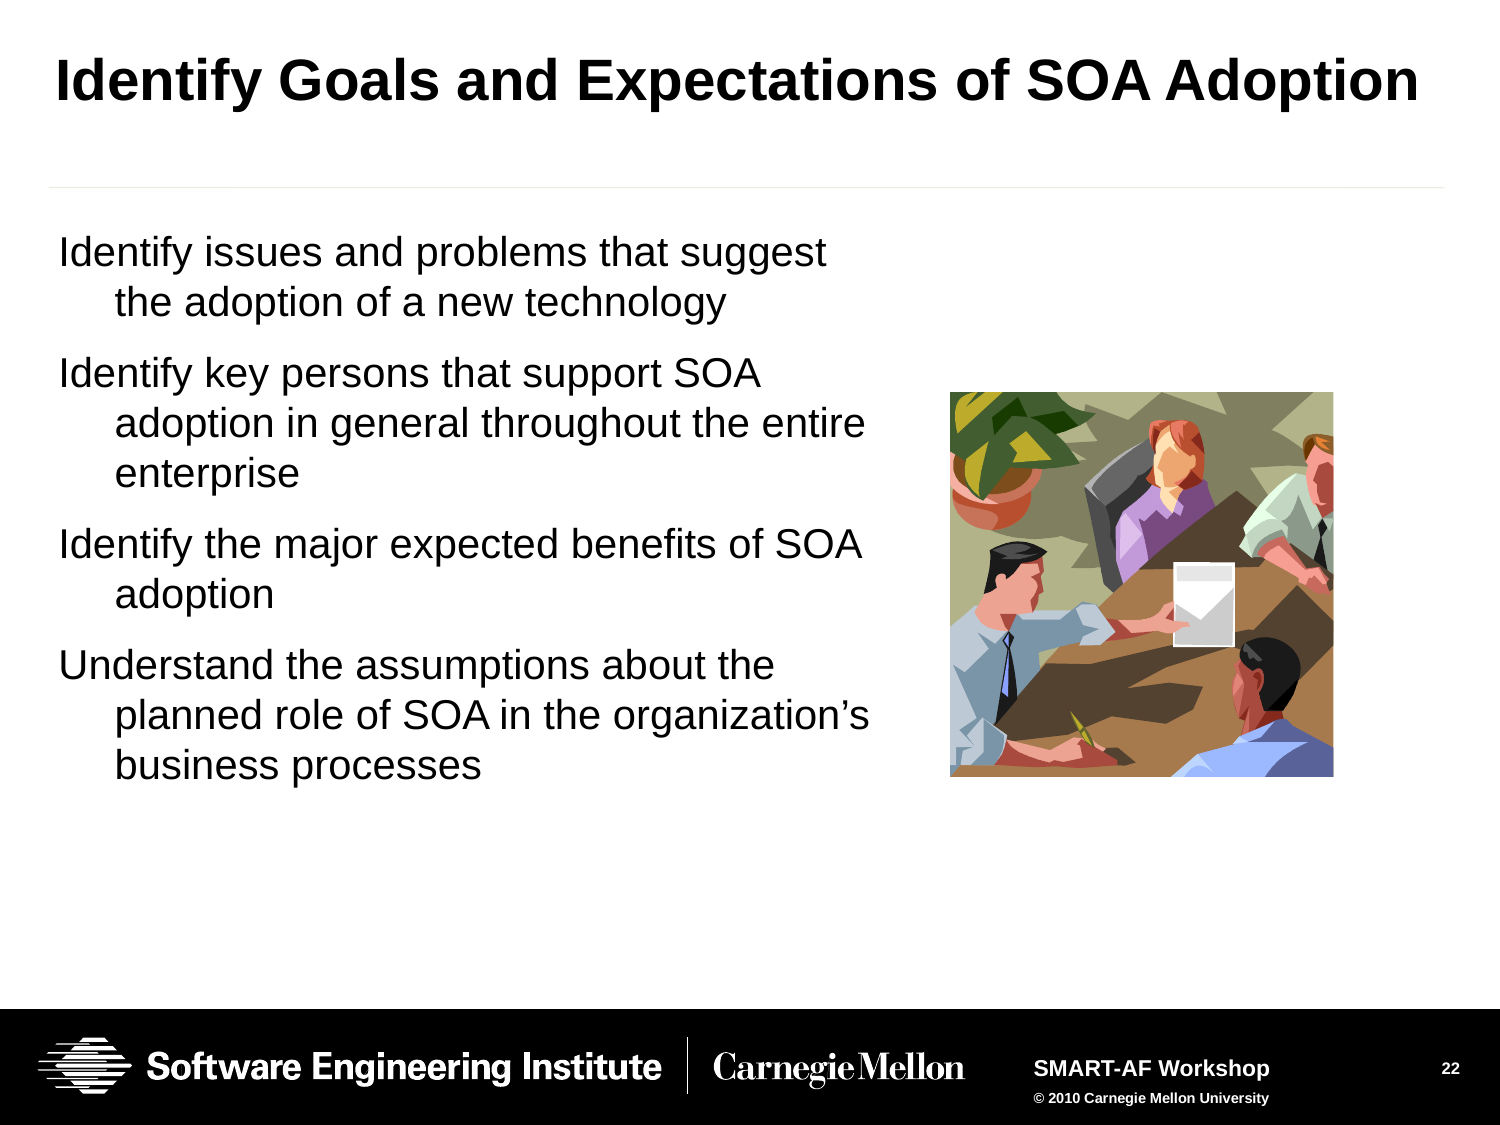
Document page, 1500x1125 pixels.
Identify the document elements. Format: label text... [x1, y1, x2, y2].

list Identify issues and problems that suggest the adoption of a new technology Identify key persons that support SOA adoption in general throughout the entire enterprise Identify the major expected benefits of SOA adoption Understand the assumptions about the planned role of SOA in the organization’s business processes [58, 224, 876, 953]
title Identify Goals and Expectations of SOA Adoption [55, 49, 1451, 114]
picture [949, 387, 1339, 782]
